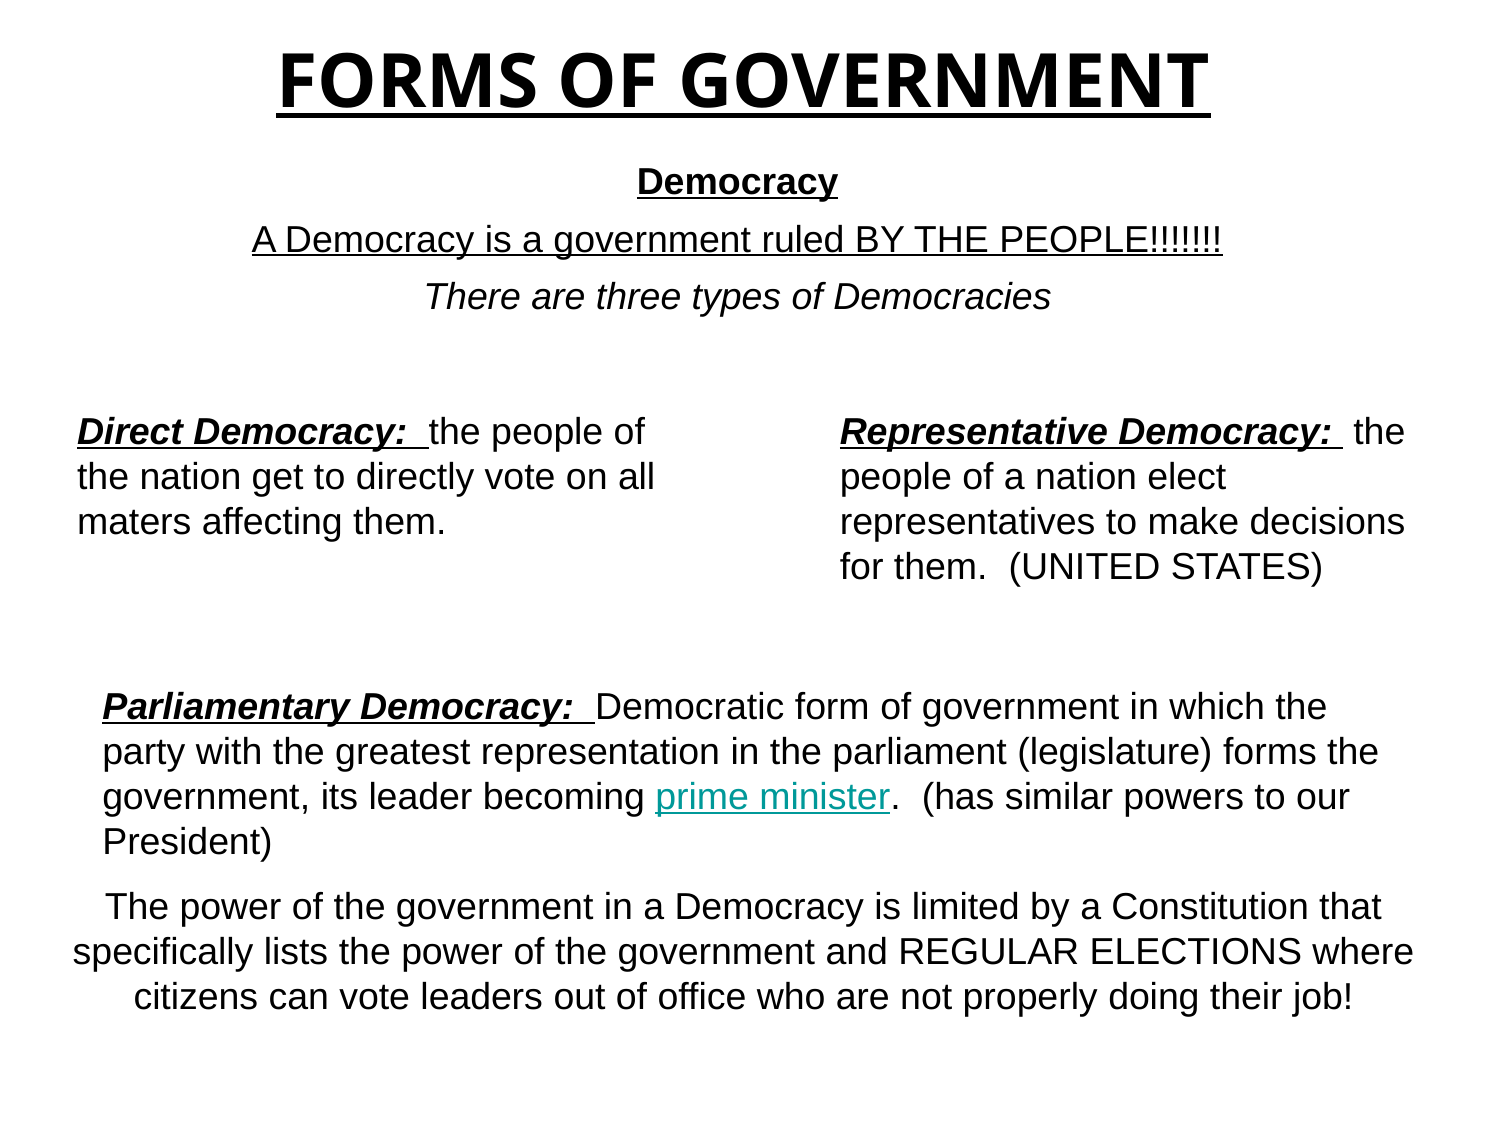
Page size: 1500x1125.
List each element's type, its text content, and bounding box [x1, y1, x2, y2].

text_box Direct Democracy: the people of the nation get to directly vote on all maters affecting them. [62, 399, 675, 550]
text_box The power of the government in a Democracy is limited by a Constitution that specifically lists the power of the government and REGULAR ELECTIONS where citizens can vote leaders out of office who are not properly doing their job! [50, 874, 1438, 1025]
text_box FORMS OF GOVERNMENT [74, 24, 1413, 130]
text_box Democracy A Democracy is a government ruled BY THE PEOPLE!!!!!!! There are three types of Democracies [112, 149, 1363, 325]
text_box Parliamentary Democracy: Democratic form of government in which the party with the greatest representation in the parliament (legislature) forms the government, its leader becoming prime minister. (has similar powers to our President) [87, 674, 1400, 870]
text_box Representative Democracy: the people of a nation elect representatives to make decisions for them. (UNITED STATES) [824, 399, 1438, 595]
